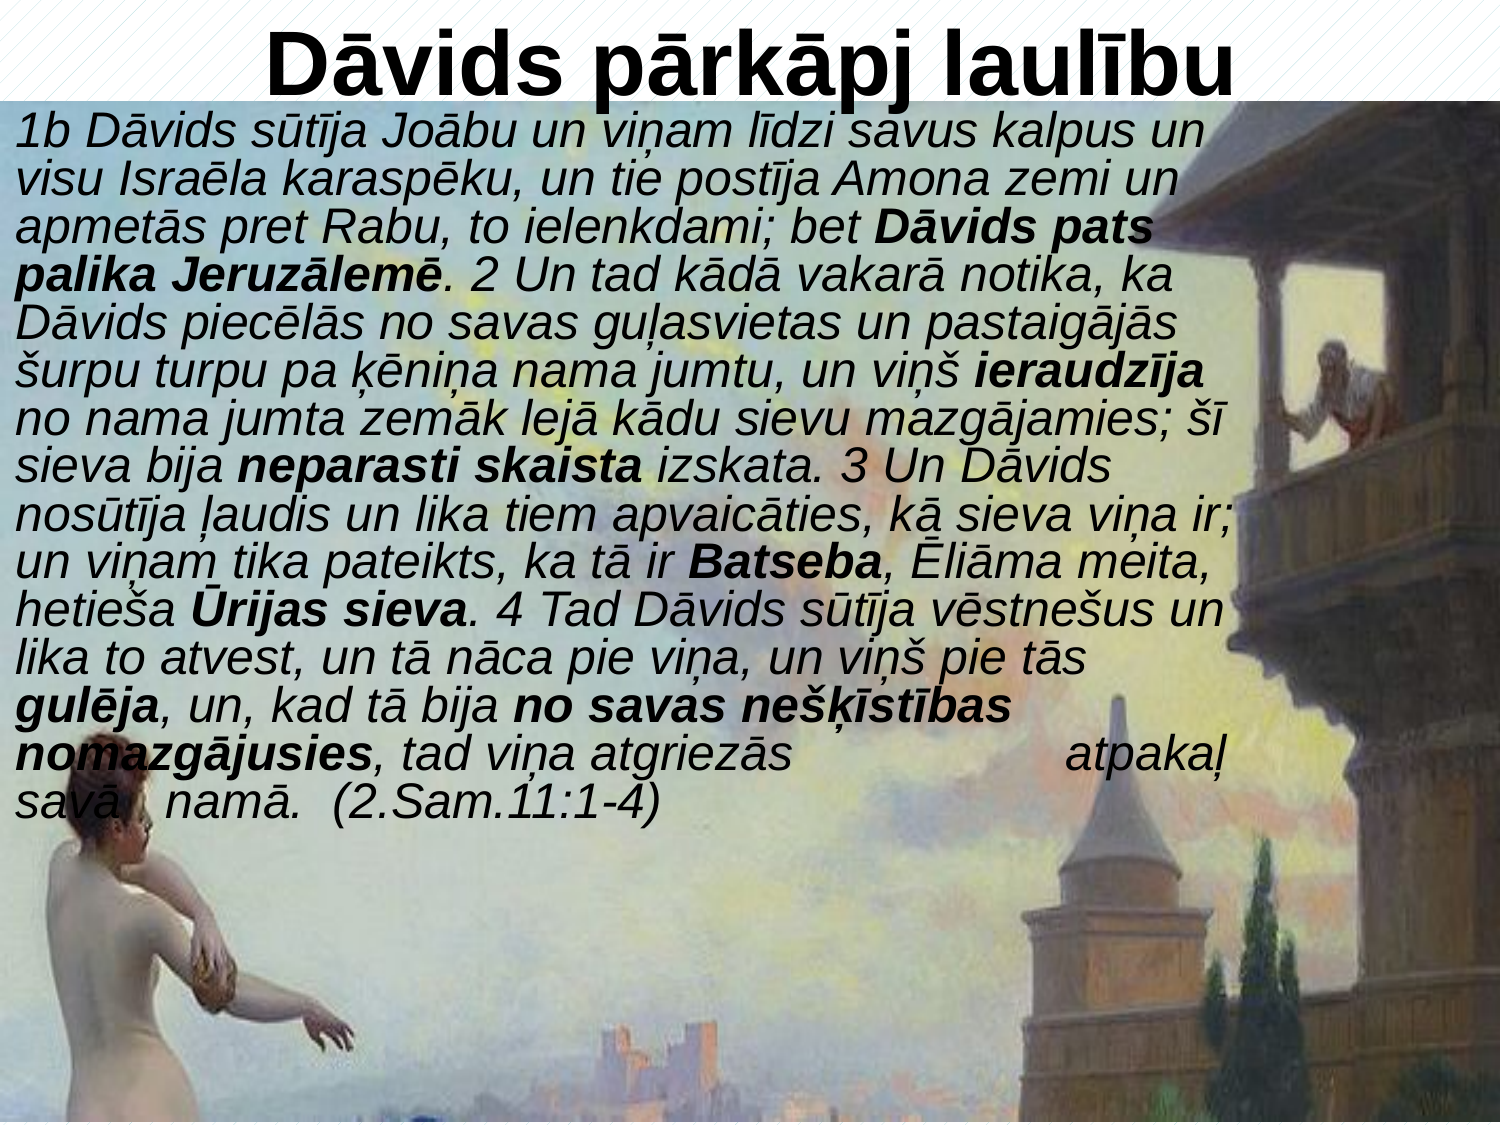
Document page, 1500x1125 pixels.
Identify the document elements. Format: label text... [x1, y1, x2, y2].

picture [0, 101, 1500, 1123]
title Dāvids pārkāpj laulību [76, 0, 1428, 100]
